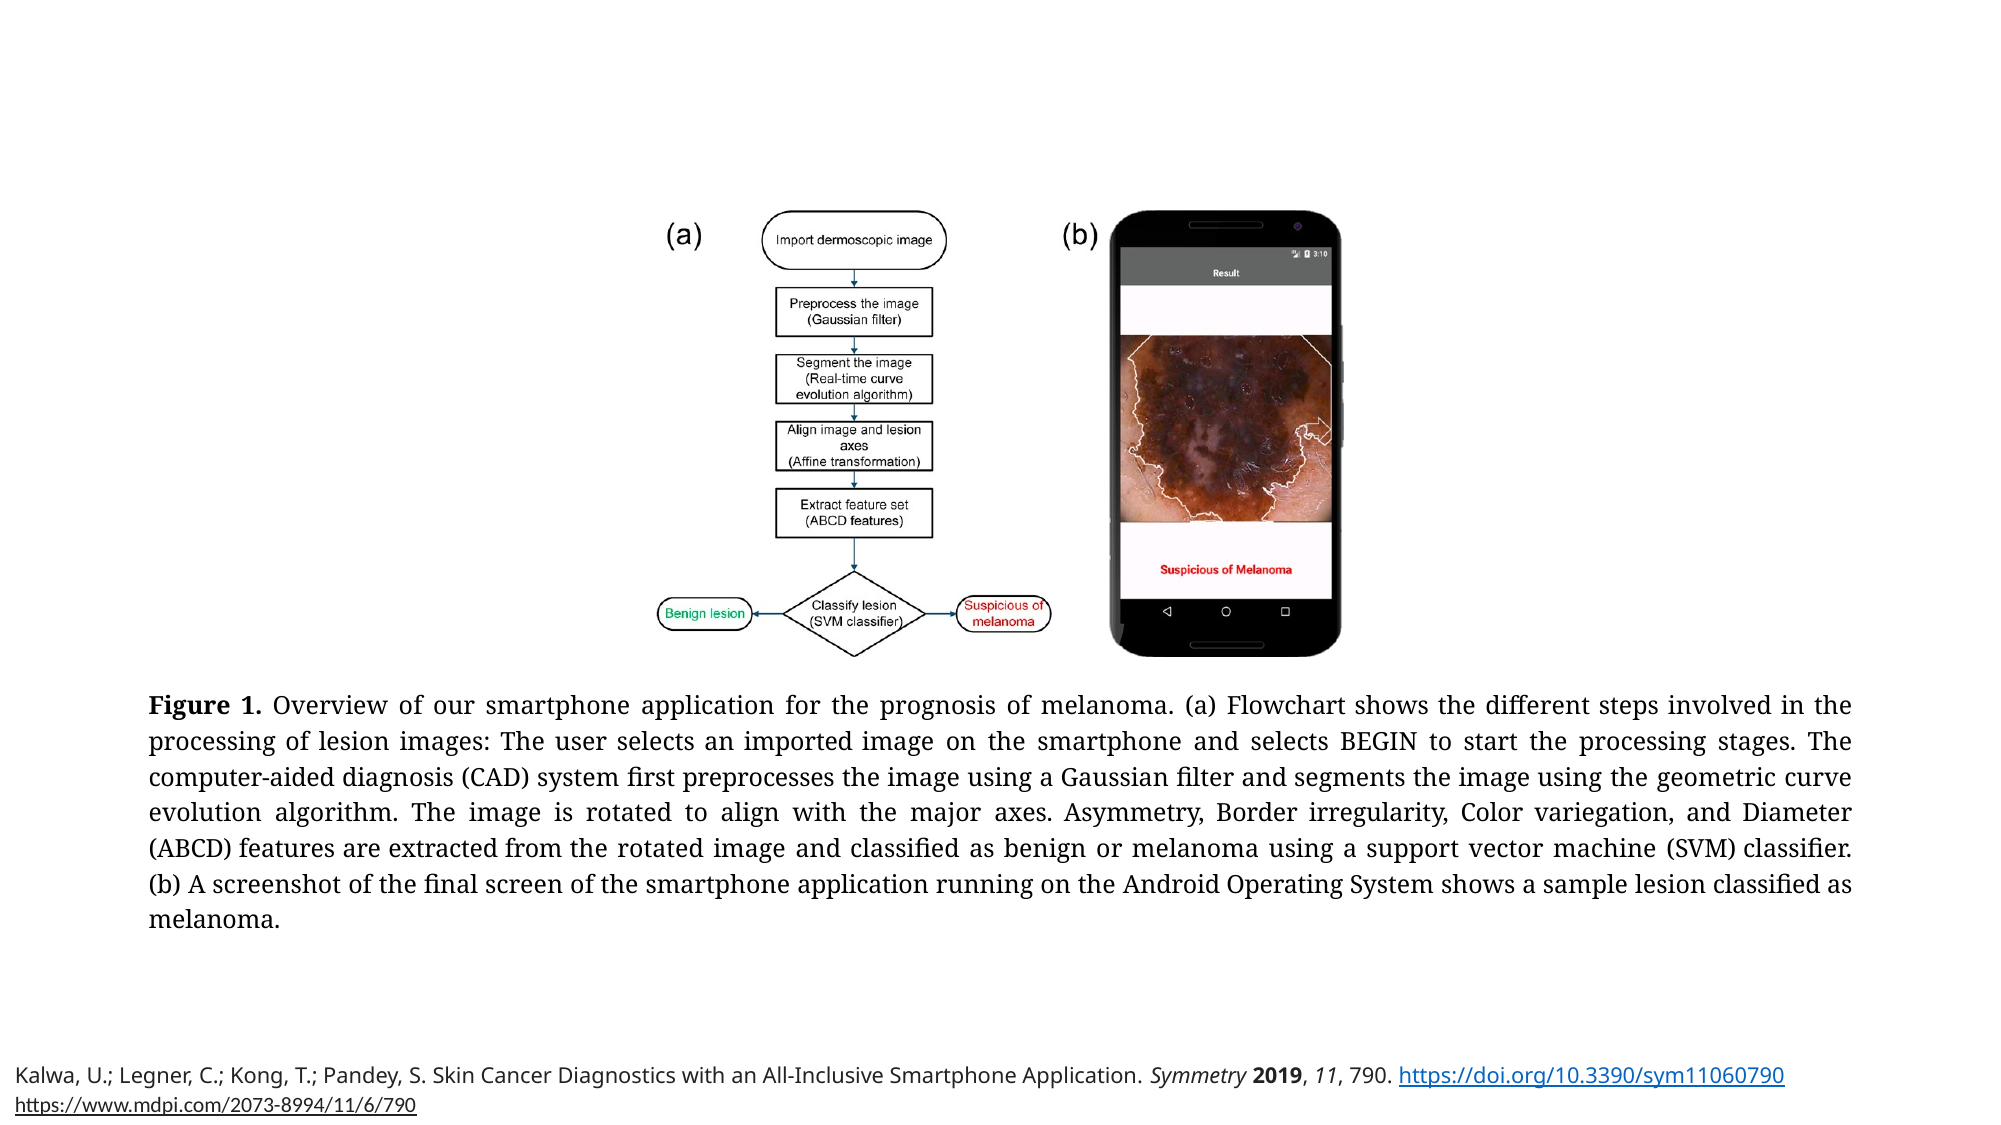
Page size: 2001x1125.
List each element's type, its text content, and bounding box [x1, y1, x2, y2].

text_box Kalwa, U.; Legner, C.; Kong, T.; Pandey, S. Skin Cancer Diagnostics with an All-Inclusive Smartphone Application. Symmetry 2019, 11, 790. https://doi.org/10.3390/sym11060790 https://www.mdpi.com/2073-8994/11/6/790 [0, 1054, 2000, 1125]
picture [656, 210, 1344, 657]
text_box Figure 1. Overview of our smartphone application for the prognosis of melanoma. (a) Flowchart shows the different steps involved in the processing of lesion images: The user selects an imported image on the smartphone and selects BEGIN to start the processing stages. The computer-aided diagnosis (CAD) system first preprocesses the image using a Gaussian filter and segments the image using the geometric curve evolution algorithm. The image is rotated to align with the major axes. Asymmetry, Border irregularity, Color variegation, and Diameter (ABCD) features are extracted from the rotated image and classified as benign or melanoma using a support vector machine (SVM) classifier. (b) A screenshot of the final screen of the smartphone application running on the Android Operating System shows a sample lesion classified as melanoma. [104, 682, 1895, 934]
